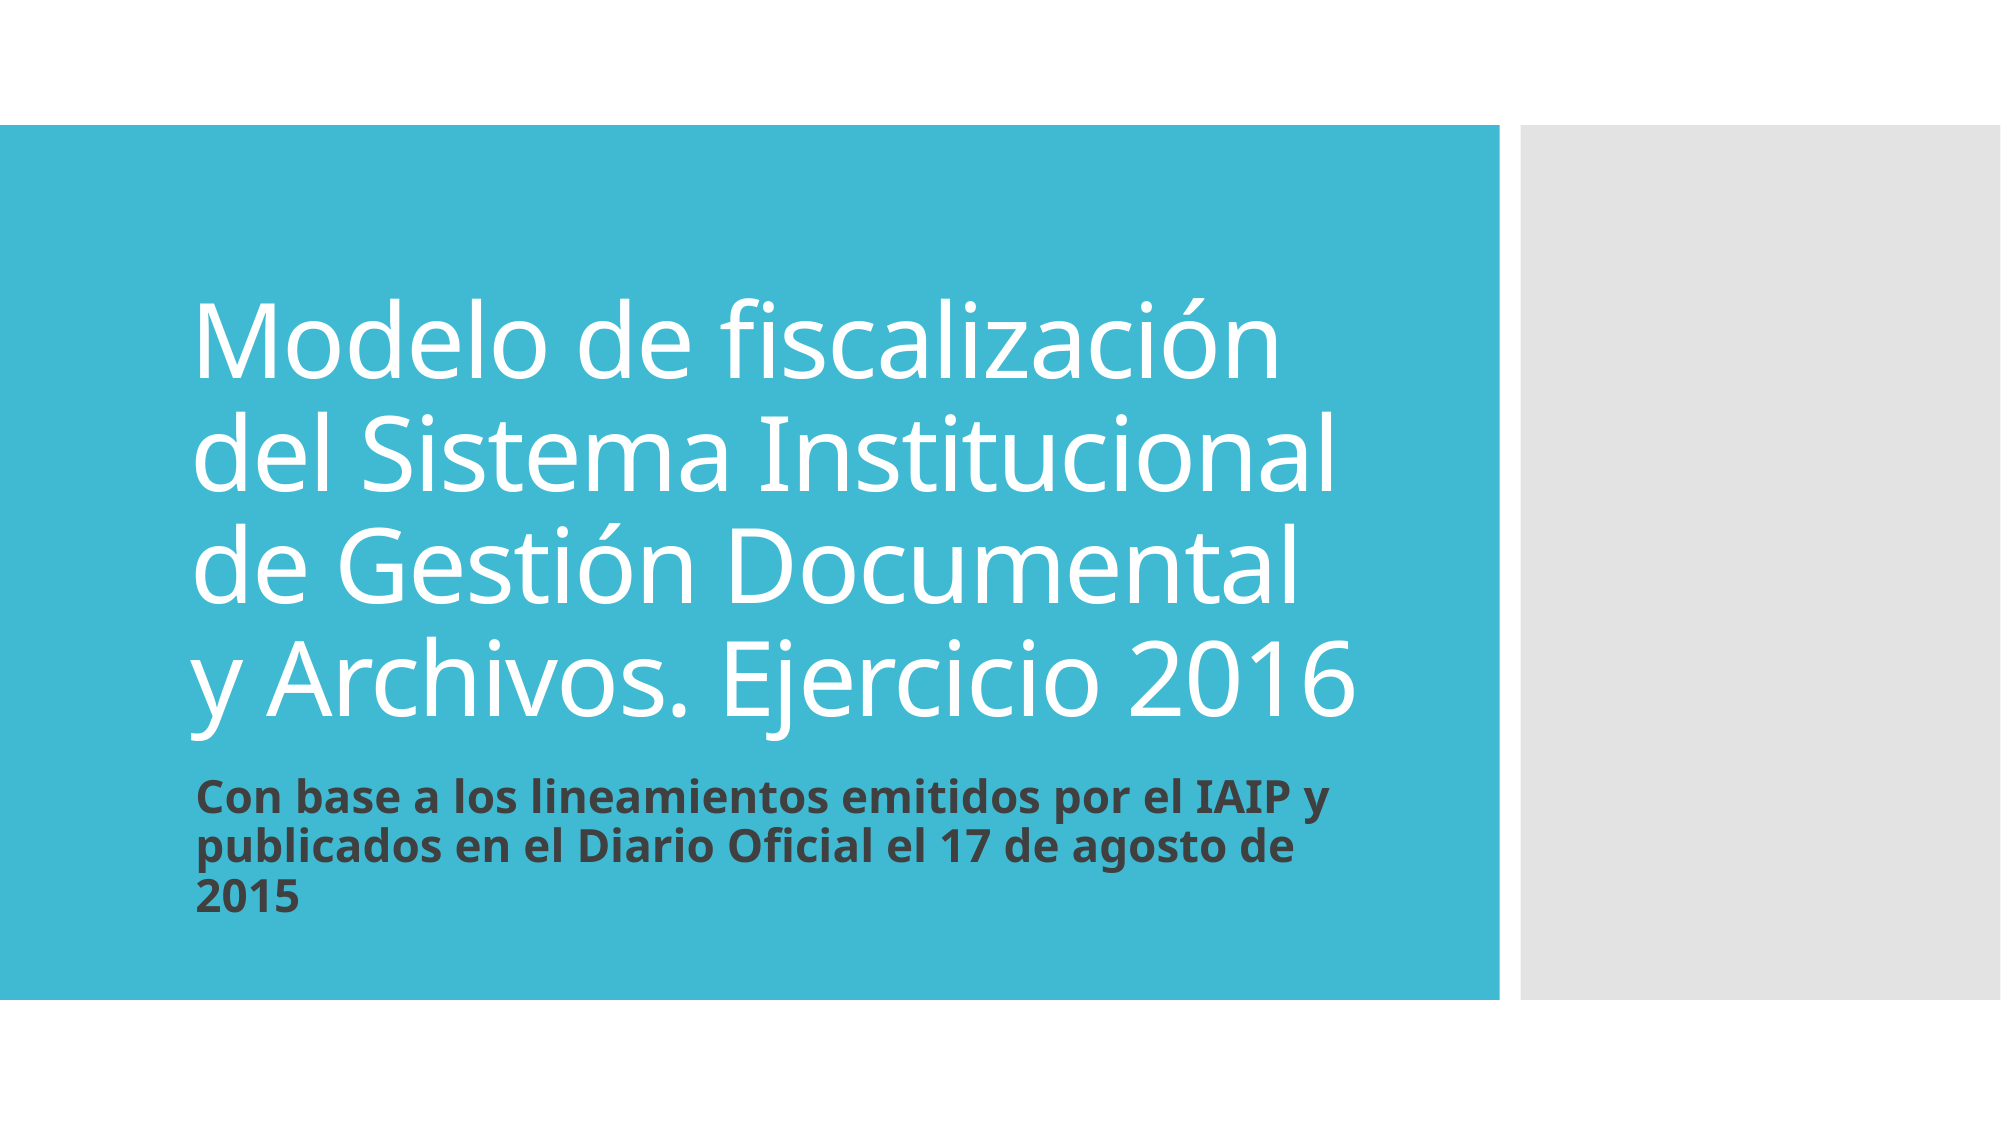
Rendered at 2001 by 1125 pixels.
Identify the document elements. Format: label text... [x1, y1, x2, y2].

title Modelo de fiscalización del Sistema Institucional de Gestión Documental y Archivos. Ejercicio 2016 [175, 213, 1376, 747]
subtitle Con base a los lineamientos emitidos por el IAIP y publicados en el Diario Oficial el 17 de agosto de 2015 [180, 766, 1381, 917]
